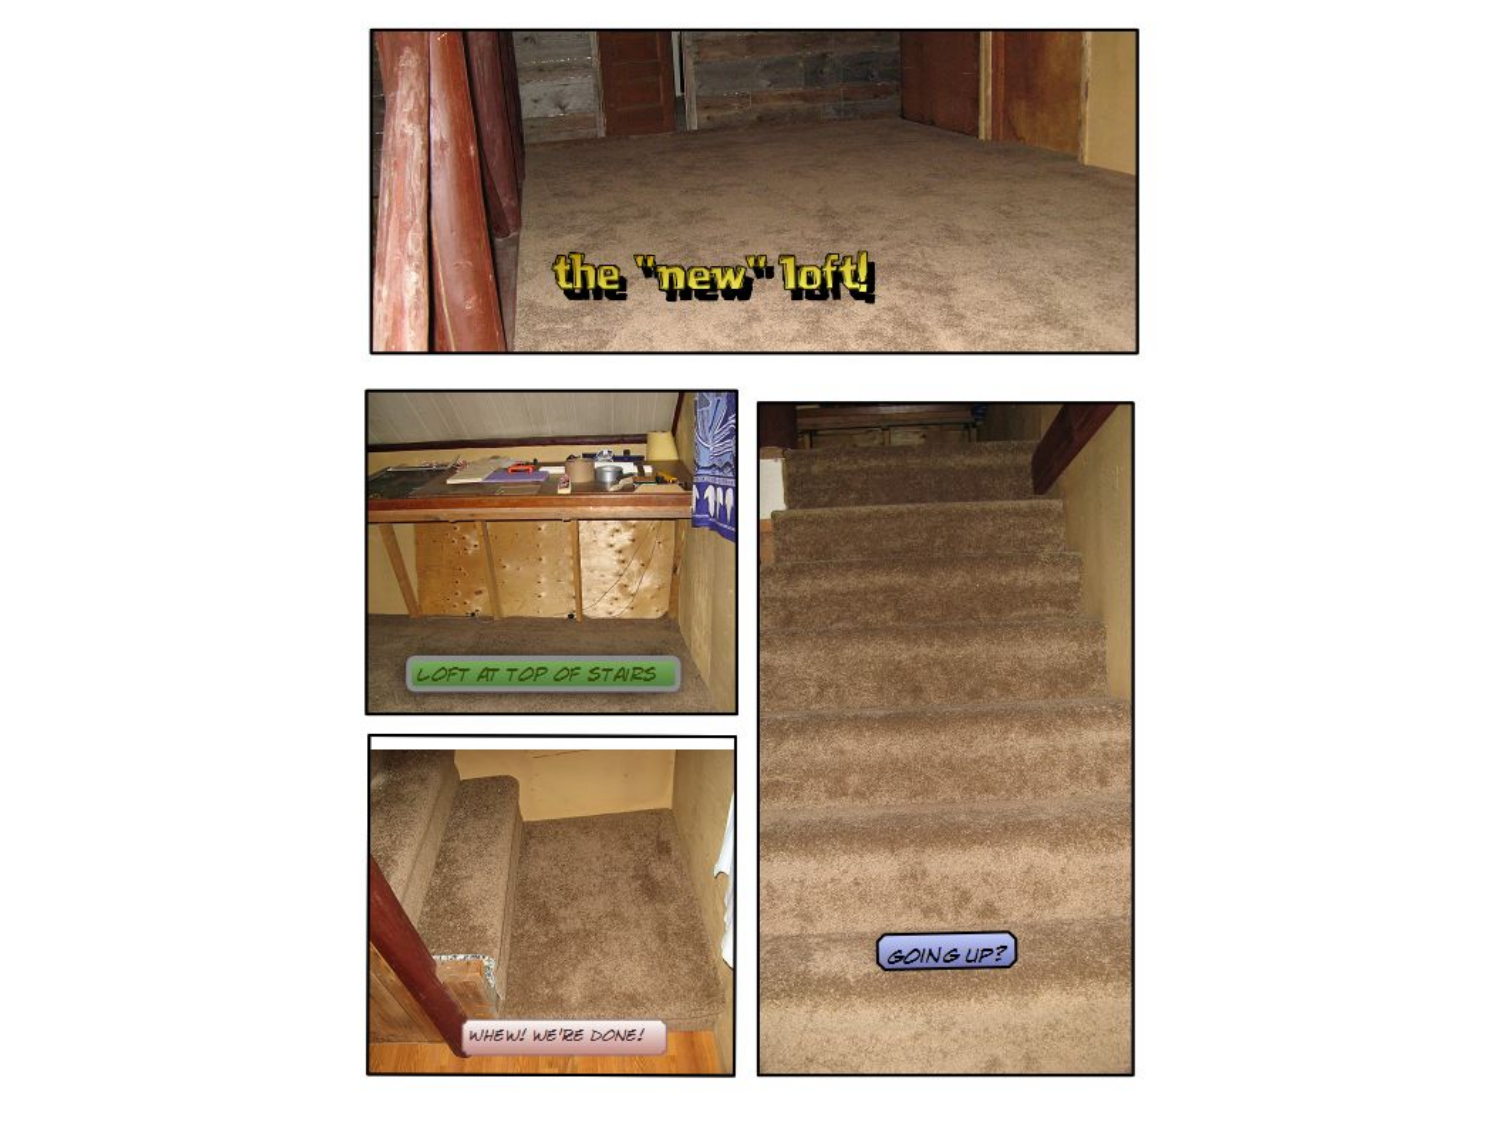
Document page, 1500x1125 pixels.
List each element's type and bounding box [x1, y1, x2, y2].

picture [315, 0, 1185, 1125]
